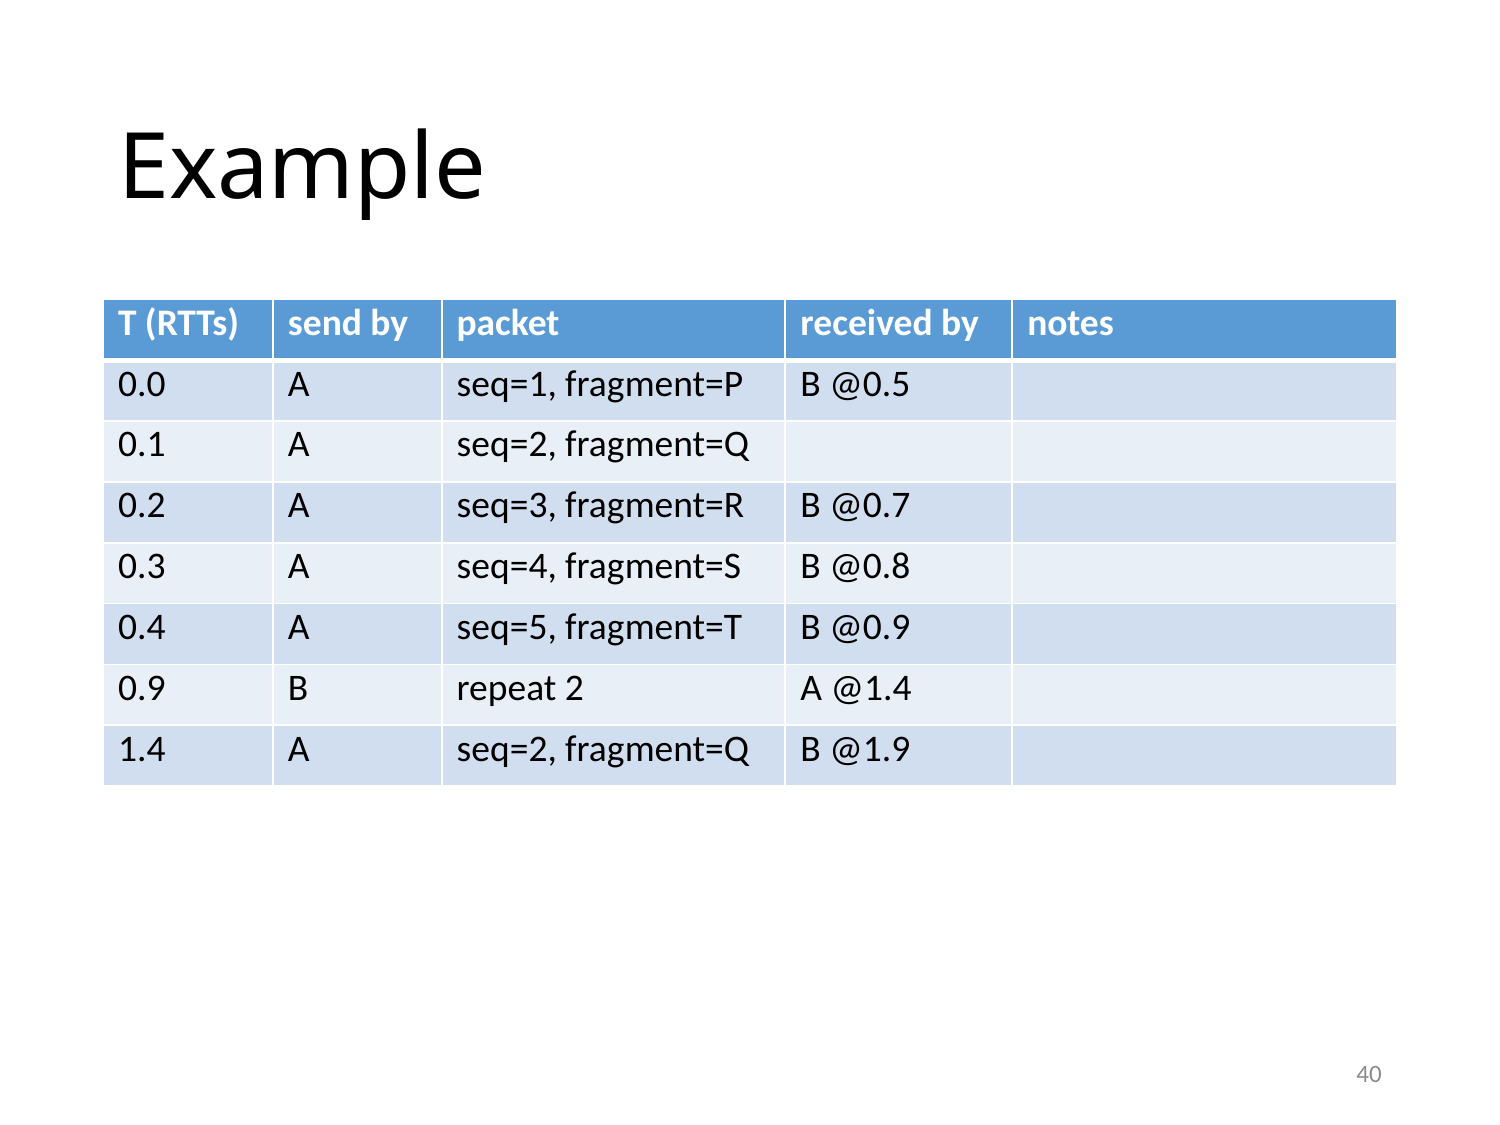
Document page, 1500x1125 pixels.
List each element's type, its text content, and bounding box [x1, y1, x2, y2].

table_cell [1013, 544, 1396, 603]
table_cell 0.9 [104, 665, 272, 724]
table_cell 1.4 [104, 726, 272, 785]
table_header T (RTTs) [104, 300, 272, 358]
table_cell [1013, 483, 1396, 542]
table_cell B @0.8 [786, 544, 1011, 603]
table_cell 0.0 [104, 363, 272, 420]
table_cell B [274, 665, 441, 724]
title Example [103, 59, 1397, 278]
table_cell seq=1, fragment=P [443, 363, 784, 420]
table_cell 0.4 [104, 604, 272, 664]
table_cell seq=4, fragment=S [443, 544, 784, 603]
table_header notes [1013, 300, 1396, 358]
table_cell A [274, 544, 441, 603]
table_cell B @1.9 [786, 726, 1011, 785]
table_cell A @1.4 [786, 665, 1011, 724]
table_cell B @0.9 [786, 604, 1011, 664]
table_cell seq=2, fragment=Q [443, 422, 784, 481]
table_header received by [786, 300, 1011, 358]
slide_number 40 [1059, 1042, 1397, 1103]
table_cell A [274, 726, 441, 785]
table_cell B @0.7 [786, 483, 1011, 542]
table_cell A [274, 363, 441, 420]
table_cell seq=5, fragment=T [443, 604, 784, 664]
table_cell [786, 422, 1011, 481]
table_cell B @0.5 [786, 363, 1011, 420]
table_cell 0.2 [104, 483, 272, 542]
table_cell [1013, 363, 1396, 420]
table_cell 0.1 [104, 422, 272, 481]
table_header packet [443, 300, 784, 358]
table_cell [1013, 726, 1396, 785]
table_header send by [274, 300, 441, 358]
table_cell [1013, 604, 1396, 664]
table_cell A [274, 483, 441, 542]
table_cell seq=2, fragment=Q [443, 726, 784, 785]
table_cell [1013, 422, 1396, 481]
table_cell A [274, 422, 441, 481]
table_cell 0.3 [104, 544, 272, 603]
table_cell repeat 2 [443, 665, 784, 724]
table_cell A [274, 604, 441, 664]
table_cell [1013, 665, 1396, 724]
table_cell seq=3, fragment=R [443, 483, 784, 542]
